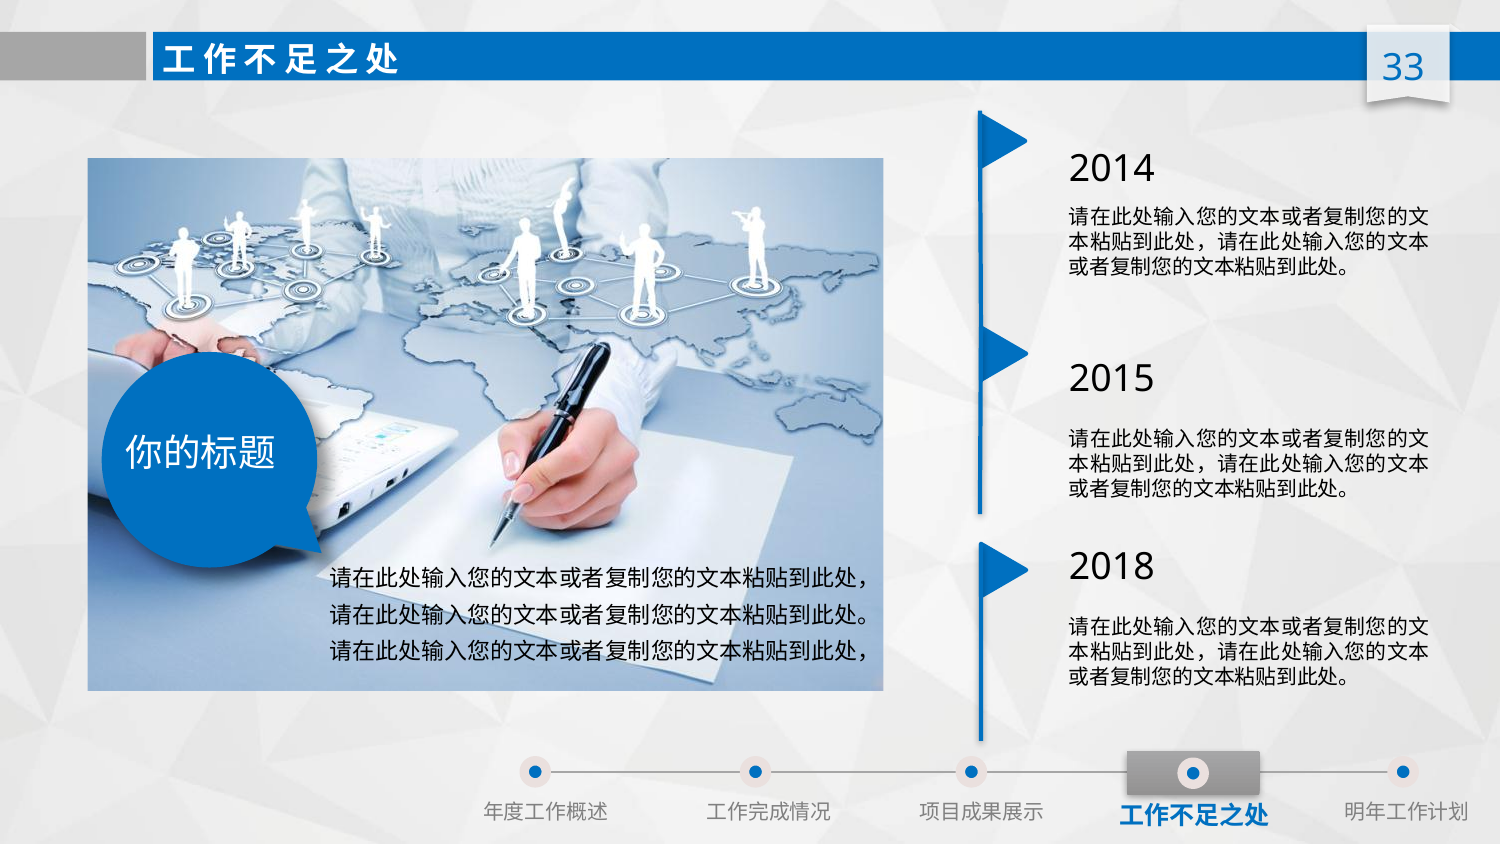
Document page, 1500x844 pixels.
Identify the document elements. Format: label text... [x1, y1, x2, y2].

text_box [980, 543, 1027, 741]
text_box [101, 351, 328, 568]
picture [0, 0, 1500, 31]
text_box 请在此处输入您的文本或者复制您的文本粘贴到此处，请在此处输入您的文本或者复制您的文本粘贴到此处。 [1057, 198, 1441, 285]
text_box [271, 514, 954, 679]
text_box 请在此处输入您的文本或者复制您的文本粘贴到此处， 请在此处输入您的文本或者复制您的文本粘贴到此处。 请在此处输入您的文本或者复制您的文本粘贴到此处， [317, 557, 893, 670]
text_box 2015 [1057, 348, 1190, 405]
text_box 工 作 不 足 之 处 [147, 31, 491, 86]
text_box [979, 110, 1026, 297]
picture [0, 81, 1500, 844]
text_box 2018 [1057, 536, 1190, 594]
text_box 请在此处输入您的文本或者复制您的文本粘贴到此处，请在此处输入您的文本或者复制您的文本粘贴到此处。 [1057, 420, 1441, 507]
text_box 请在此处输入您的文本或者复制您的文本粘贴到此处，请在此处输入您的文本或者复制您的文本粘贴到此处。 [1057, 608, 1441, 695]
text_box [979, 327, 1027, 515]
text_box 2014 [1057, 138, 1190, 195]
text_box [86, 157, 886, 693]
